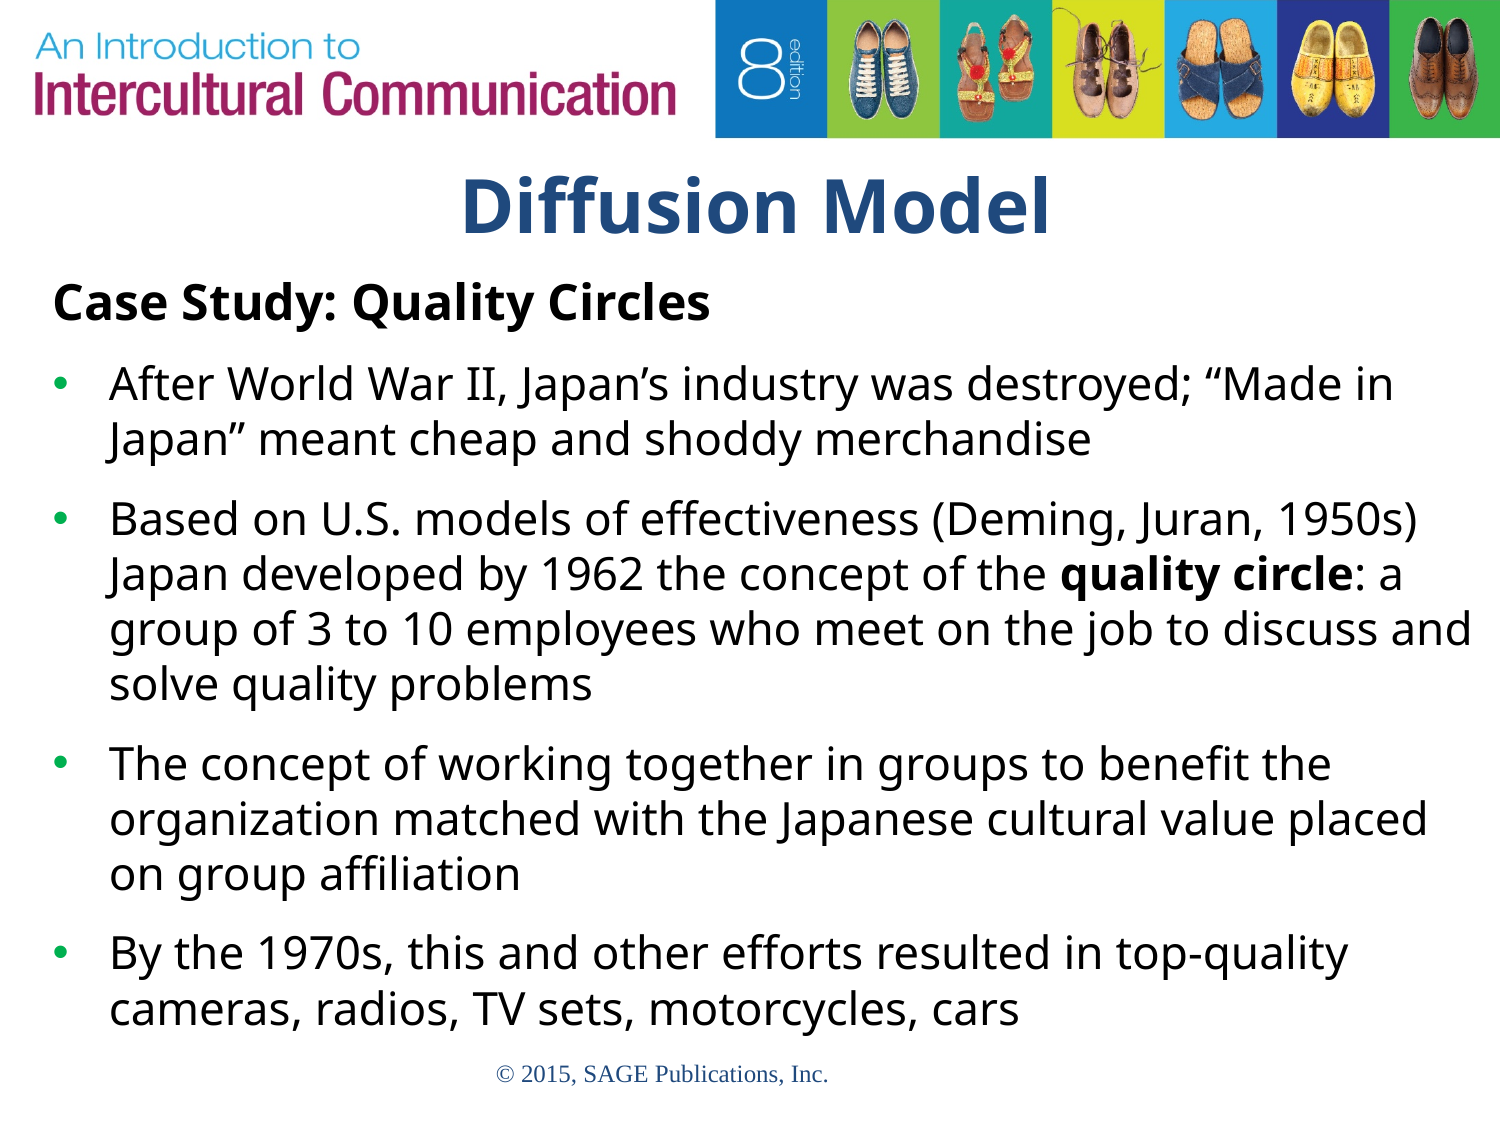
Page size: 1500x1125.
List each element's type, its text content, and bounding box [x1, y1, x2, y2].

footer © 2015, SAGE Publications, Inc. [425, 1042, 900, 1103]
list Case Study: Quality Circles After World War II, Japan’s industry was destroyed; “Made in Japan” meant cheap and shoddy merchandise Based on U.S. models of effectiveness (Deming, Juran, 1950s) Japan developed by 1962 the concept of the quality circle: a group of 3 to 10 employees who meet on the job to discuss and solve quality problems The concept of working together in groups to benefit the organization matched with the Japanese cultural value placed on group affiliation By the 1970s, this and other efforts resulted in top-quality cameras, radios, TV sets, motorcycles, cars [37, 262, 1500, 1113]
title Diffusion Model [62, 162, 1450, 246]
picture [0, 0, 1500, 1125]
